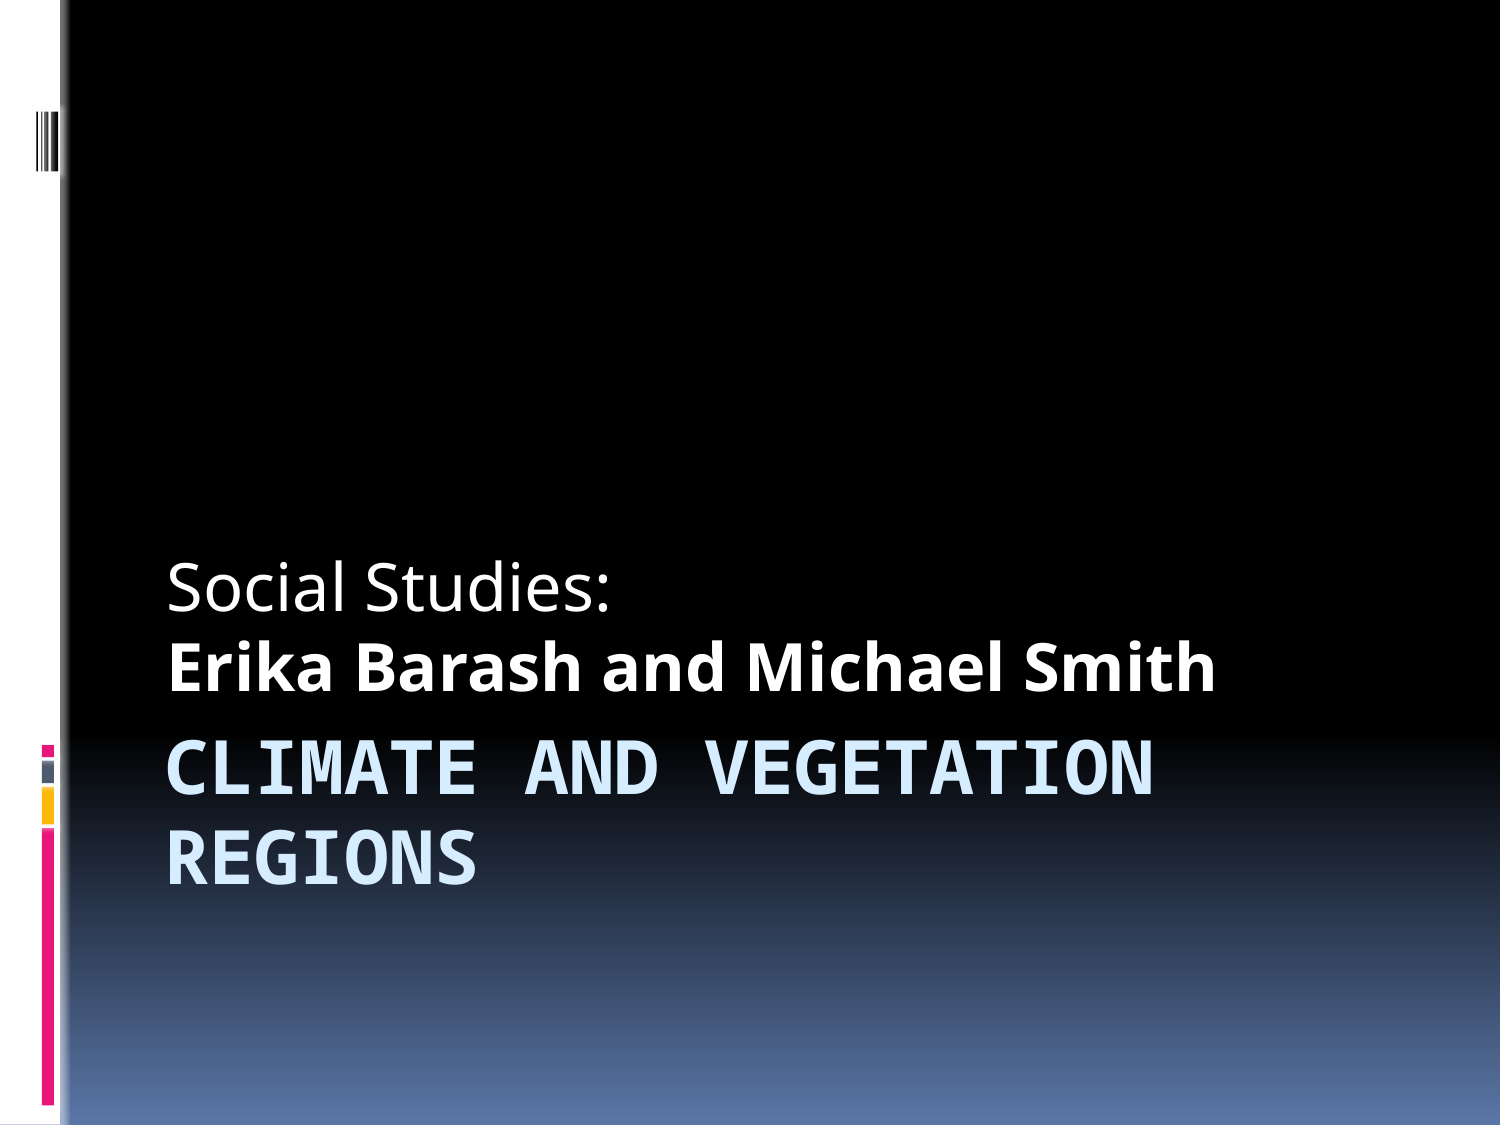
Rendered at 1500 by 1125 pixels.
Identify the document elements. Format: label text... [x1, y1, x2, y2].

title Climate and Vegetation Regions [150, 713, 1425, 1037]
subtitle Social Studies: Erika Barash and Michael Smith [150, 464, 1425, 713]
